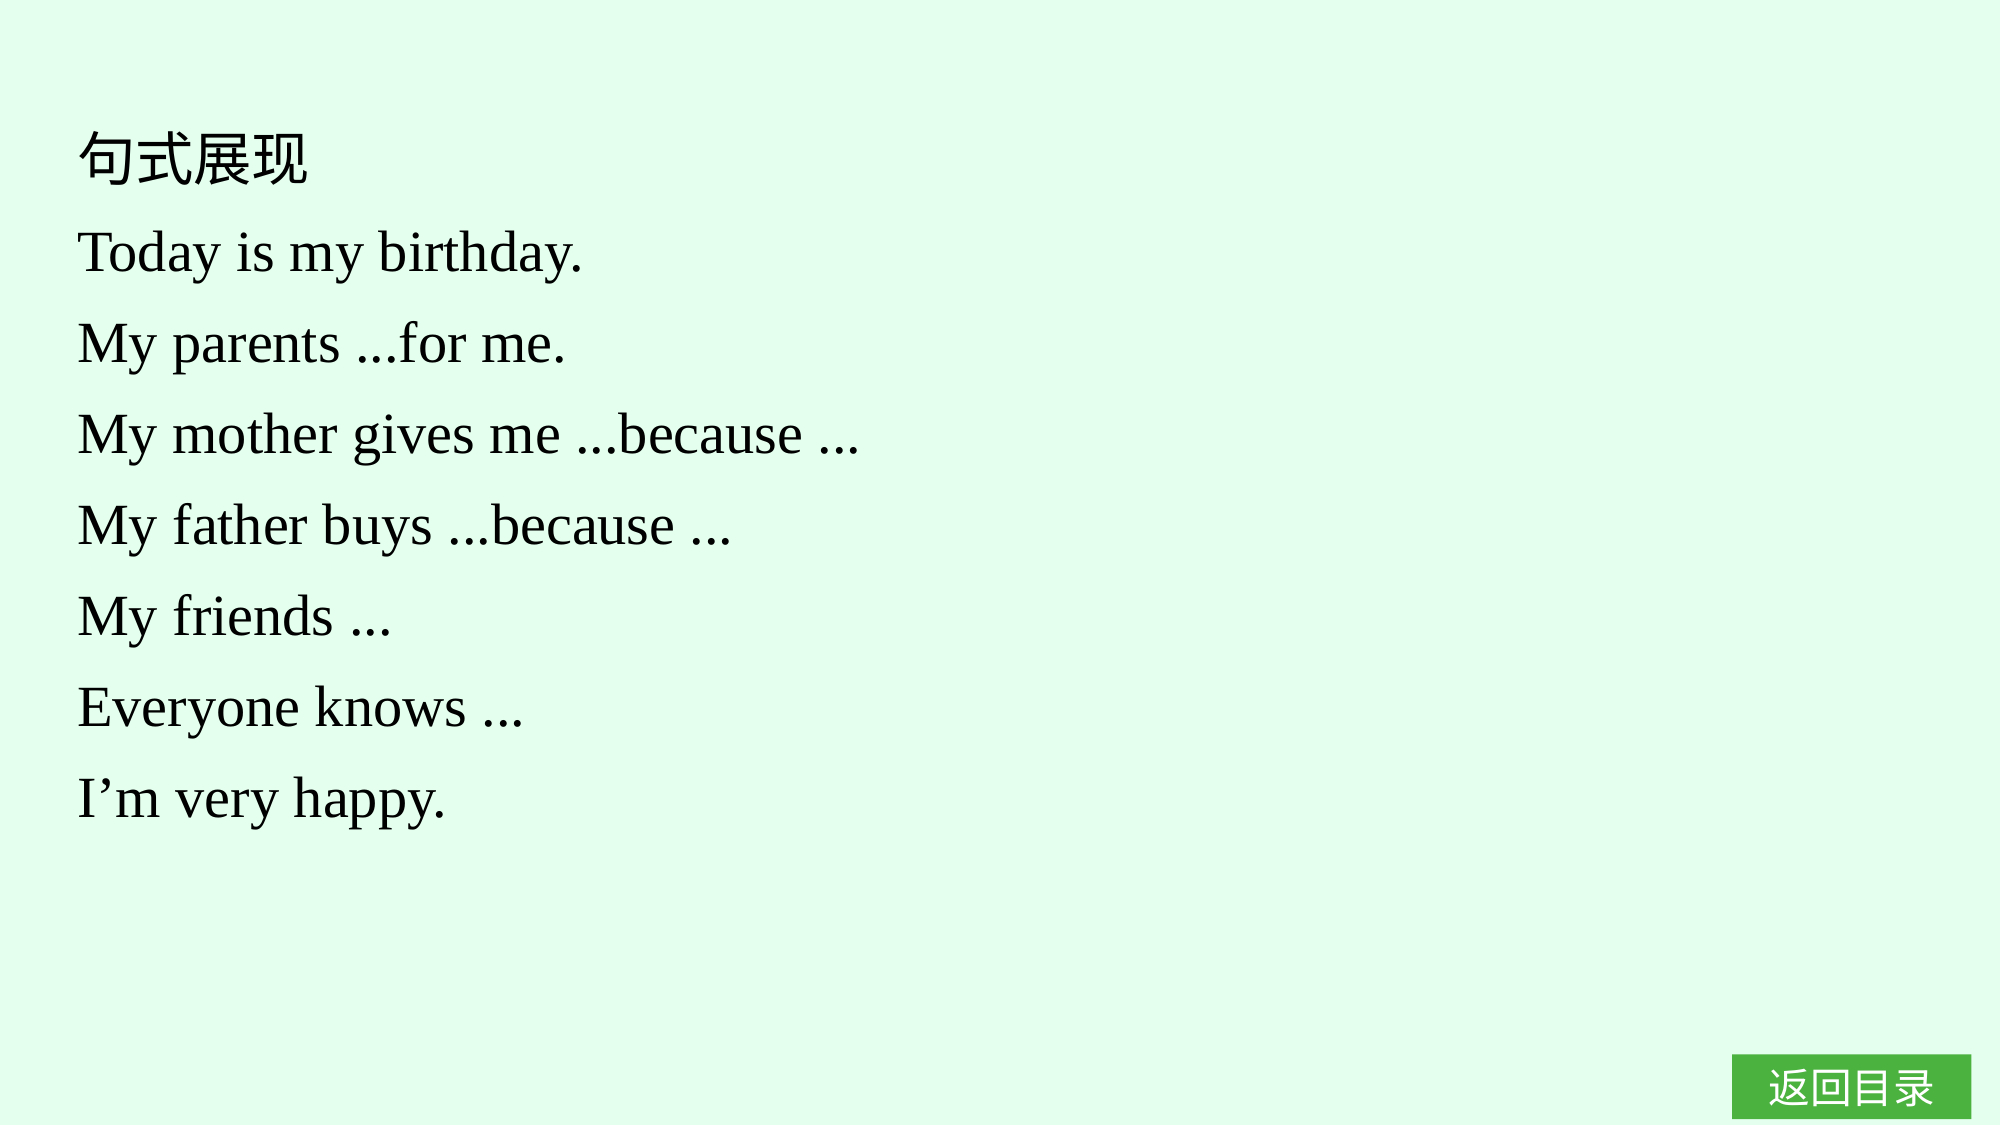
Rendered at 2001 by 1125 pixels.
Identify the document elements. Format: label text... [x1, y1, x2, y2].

text_box 句式展现 Today is my birthday. My parents ...for me. My mother gives me ...because ... My father buys ...because ... My friends ... Everyone knows ... I’m very happy. [62, 93, 1938, 836]
